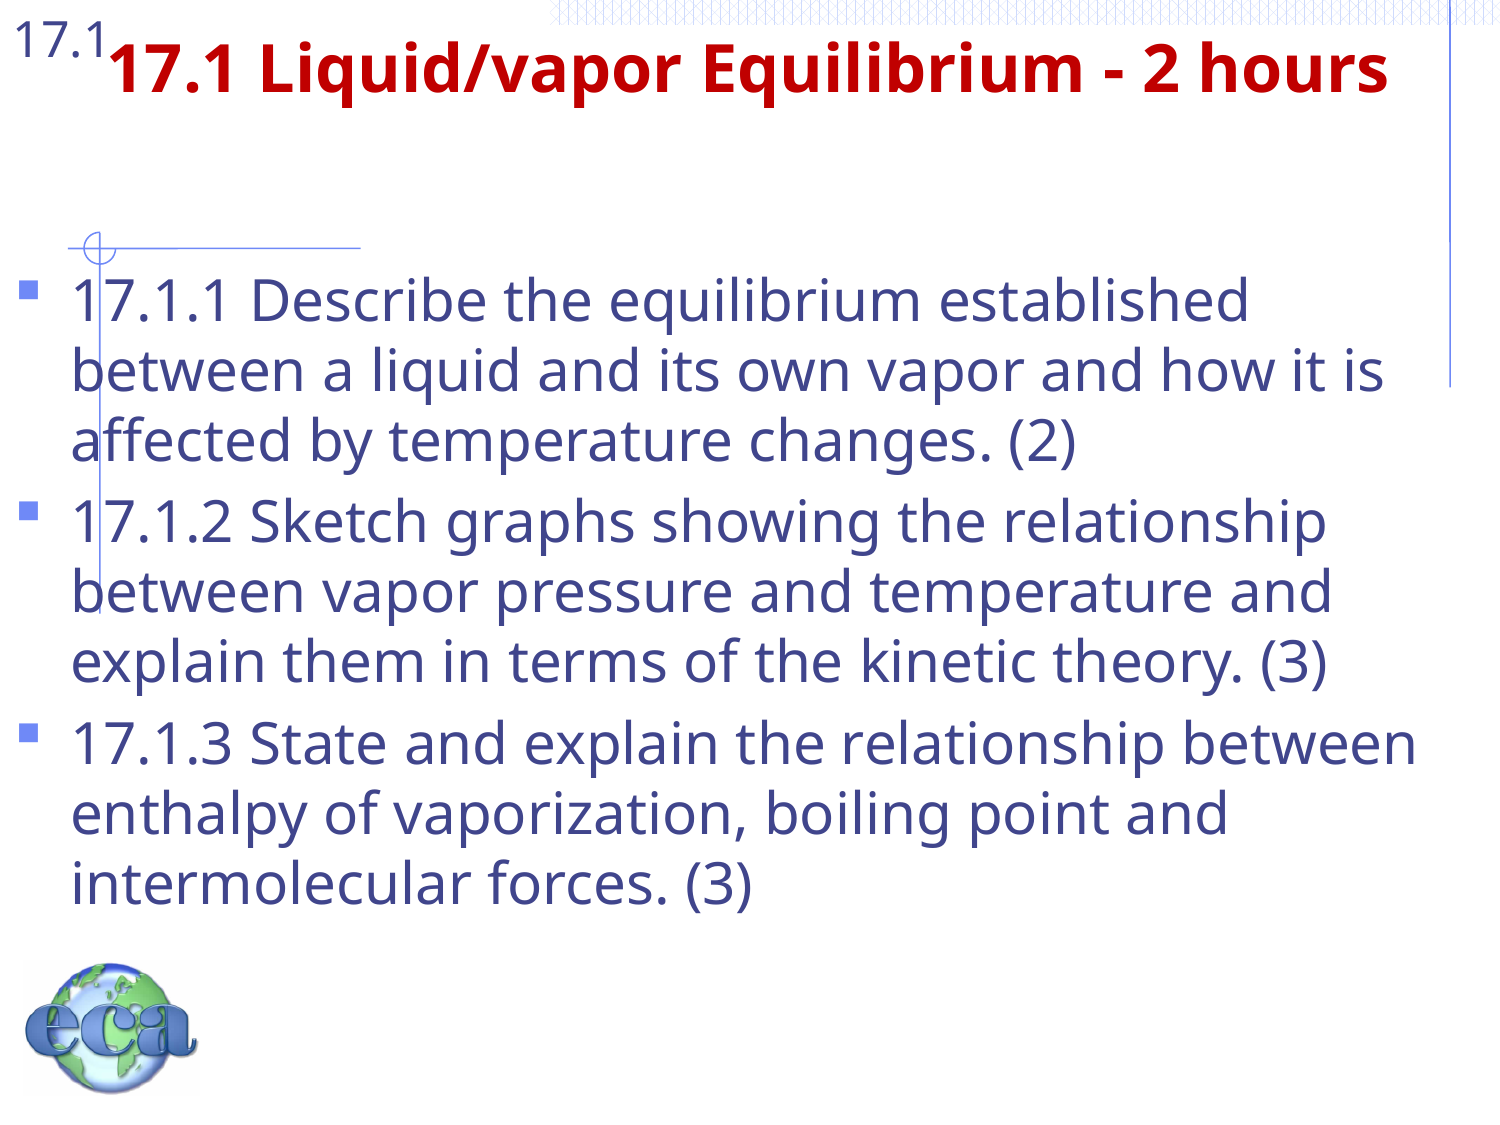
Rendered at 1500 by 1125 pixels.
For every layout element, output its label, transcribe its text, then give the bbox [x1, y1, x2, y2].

list 17.1.1 Describe the equilibrium established between a liquid and its own vapor and how it is affected by temperature changes. (2) 17.1.2 Sketch graphs showing the relationship between vapor pressure and temperature and explain them in terms of the kinetic theory. (3) 17.1.3 State and explain the relationship between enthalpy of vaporization, boiling point and intermolecular forces. (3) [0, 255, 1500, 977]
title 17.1 Liquid/vapor Equilibrium - 2 hours [0, 1, 1499, 114]
picture [23, 977, 200, 1096]
